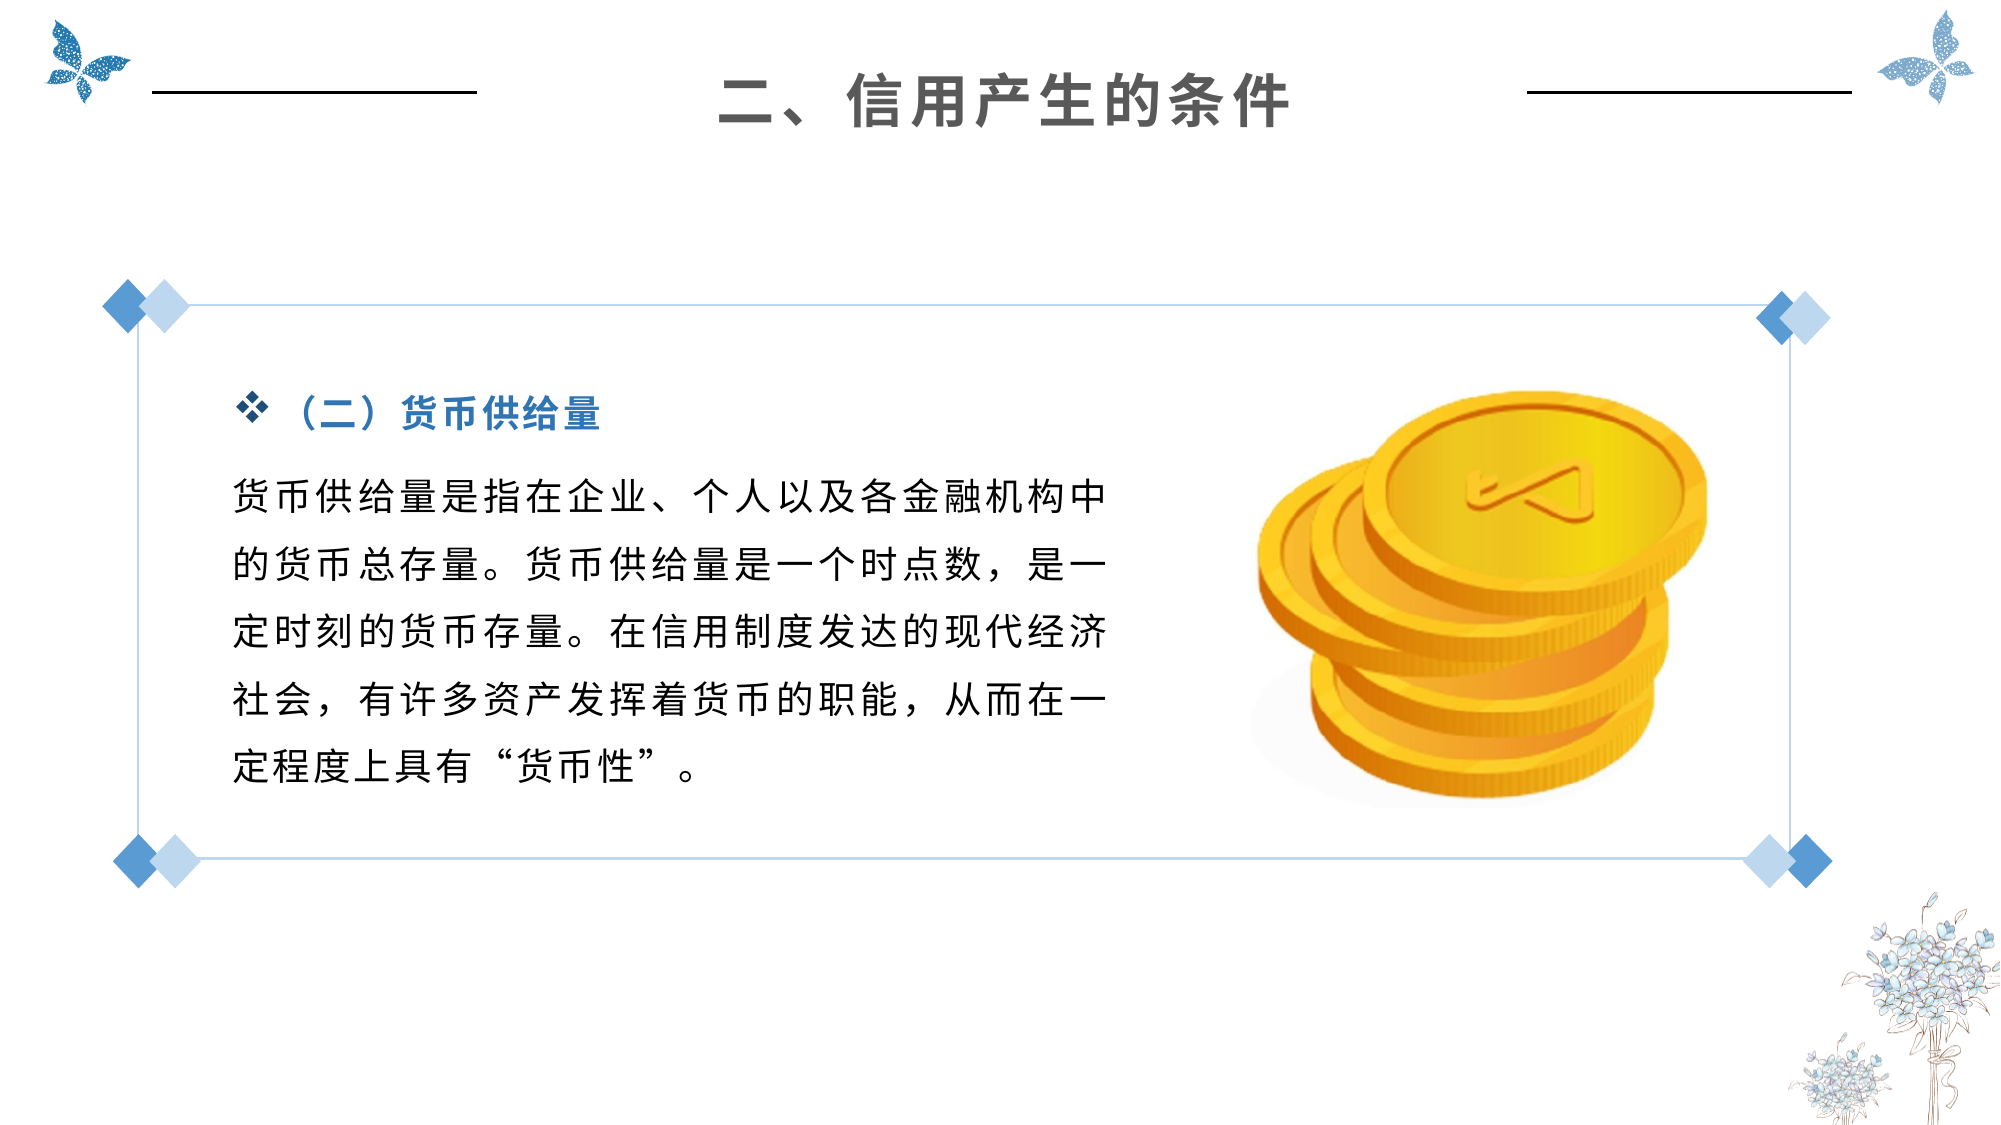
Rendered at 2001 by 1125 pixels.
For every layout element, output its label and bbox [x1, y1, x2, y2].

text_box [151, 55, 1852, 142]
picture [1247, 373, 1711, 808]
text_box [102, 278, 1833, 889]
picture [1788, 892, 2000, 1125]
